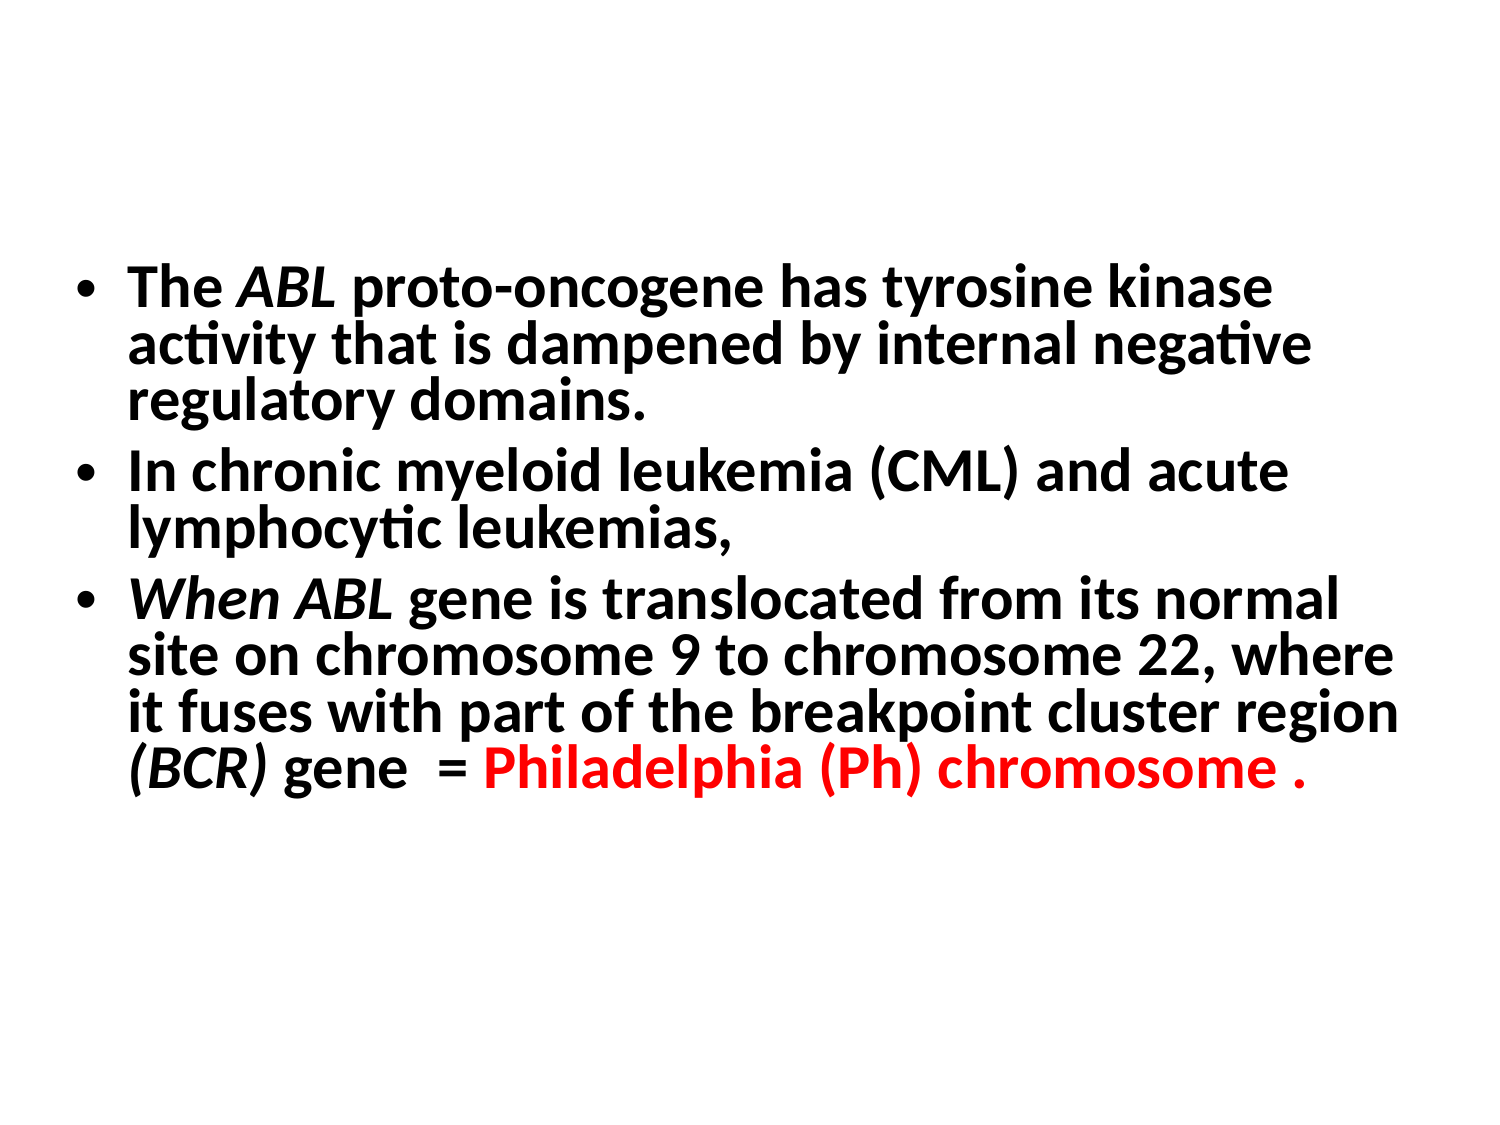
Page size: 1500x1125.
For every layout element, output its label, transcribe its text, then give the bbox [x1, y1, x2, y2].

list The ABL proto-oncogene has tyrosine kinase activity that is dampened by internal negative regulatory domains. In chronic myeloid leukemia (CML) and acute lymphocytic leukemias, When ABL gene is translocated from its normal site on chromosome 9 to chromosome 22, where it fuses with part of the breakpoint cluster region (BCR) gene = Philadelphia (Ph) chromosome . [75, 262, 1425, 1005]
